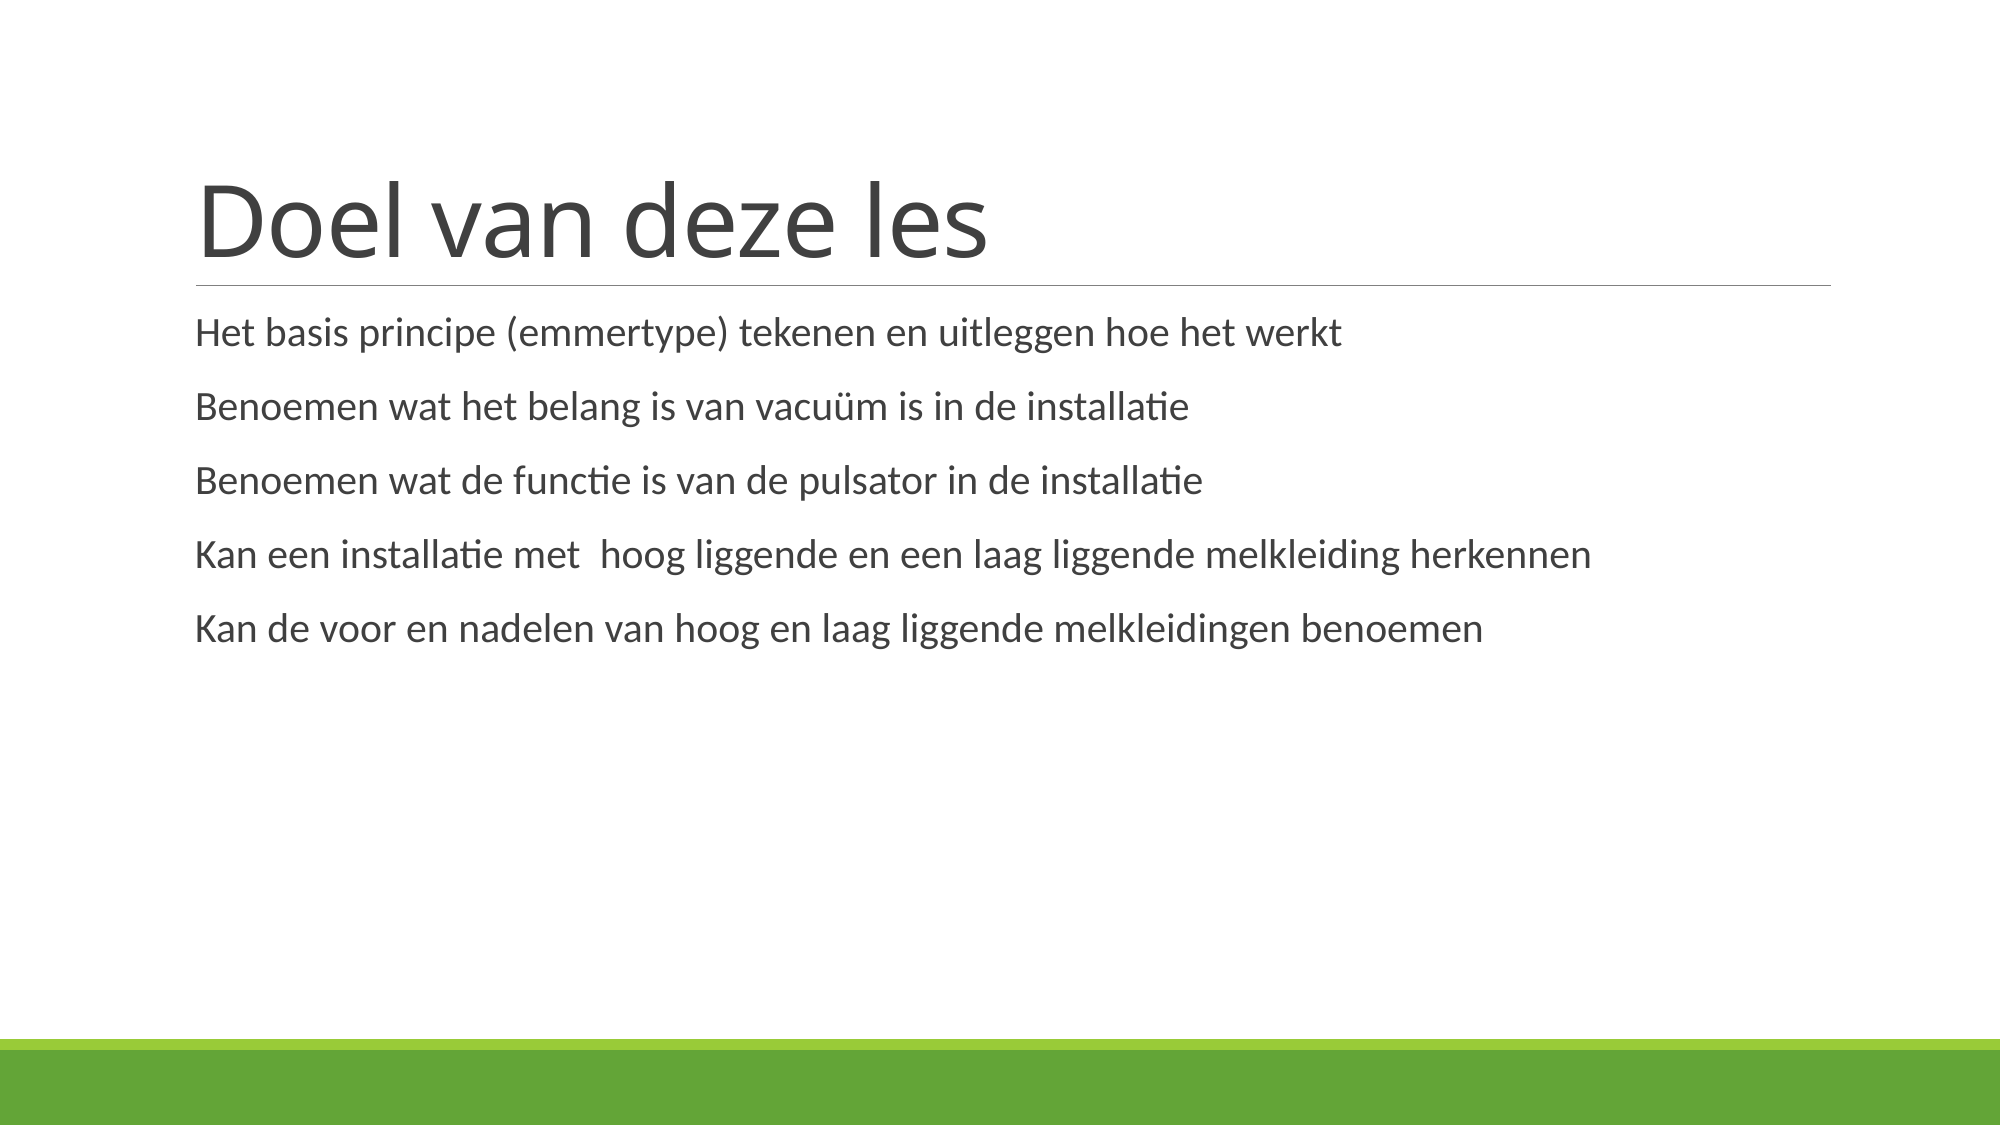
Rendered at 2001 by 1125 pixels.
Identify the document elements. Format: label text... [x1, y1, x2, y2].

title Doel van deze les [180, 47, 1830, 285]
list Het basis principe (emmertype) tekenen en uitleggen hoe het werkt Benoemen wat het belang is van vacuüm is in de installatie Benoemen wat de functie is van de pulsator in de installatie Kan een installatie met hoog liggende en een laag liggende melkleiding herkennen Kan de voor en nadelen van hoog en laag liggende melkleidingen benoemen [180, 302, 1830, 963]
